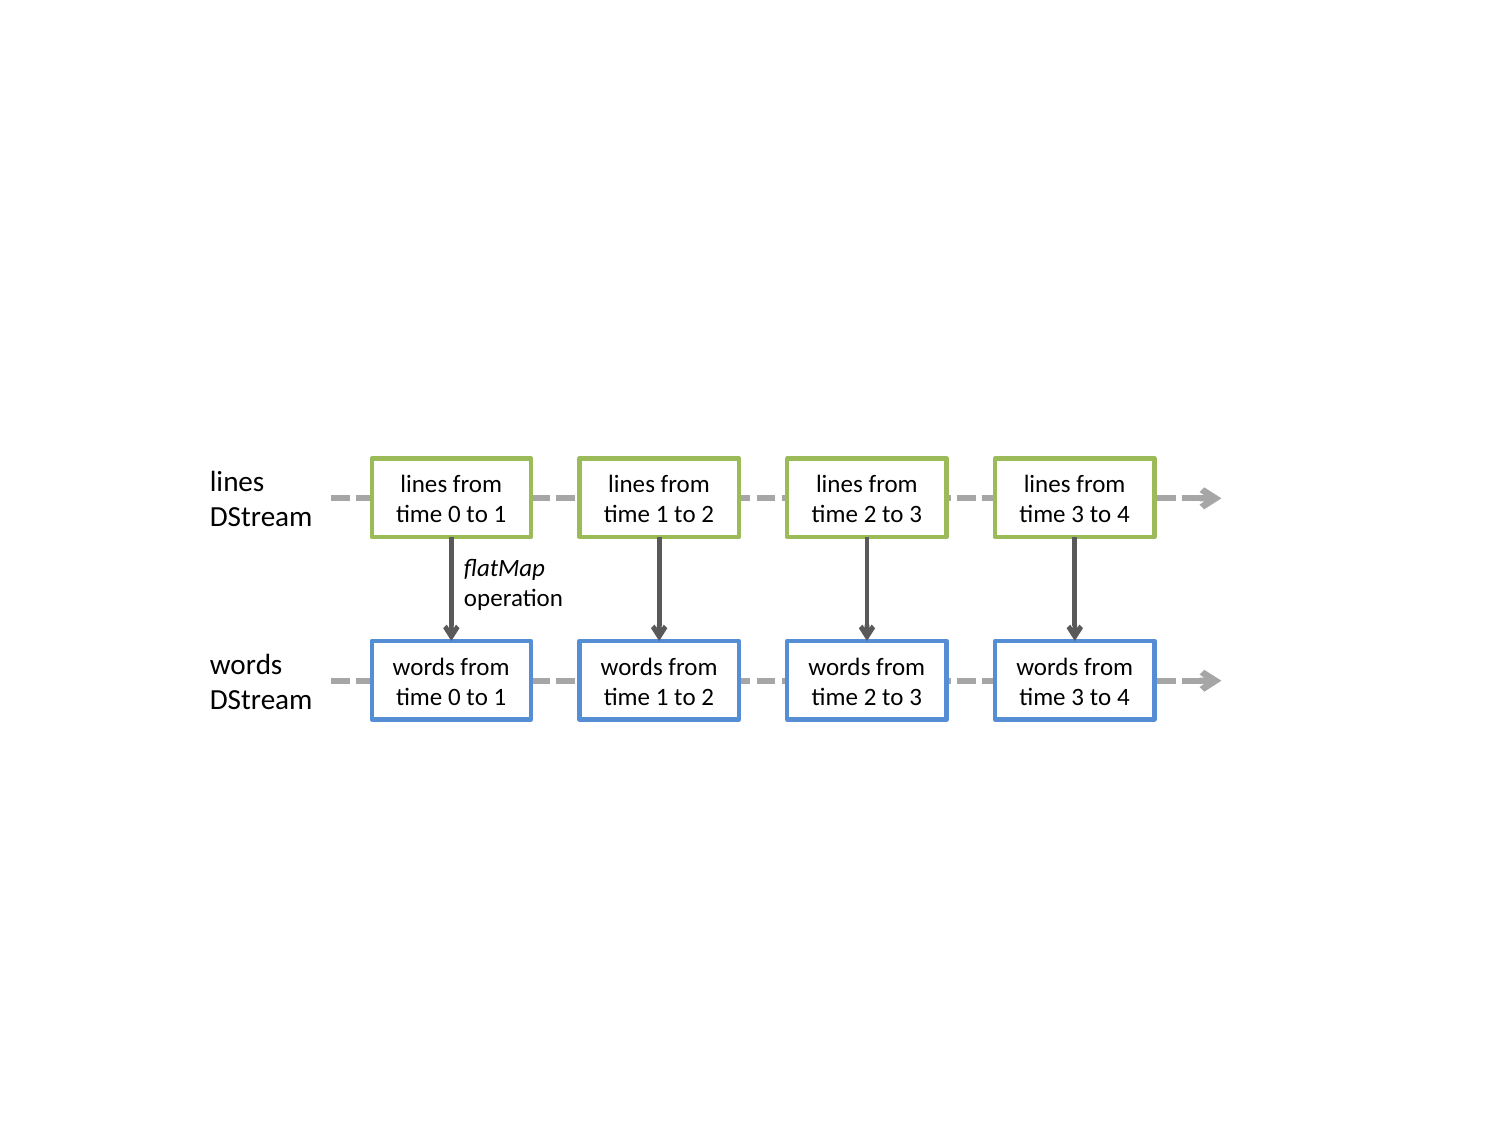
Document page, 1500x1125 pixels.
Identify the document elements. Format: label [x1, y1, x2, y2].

text_box [167, 395, 1258, 784]
